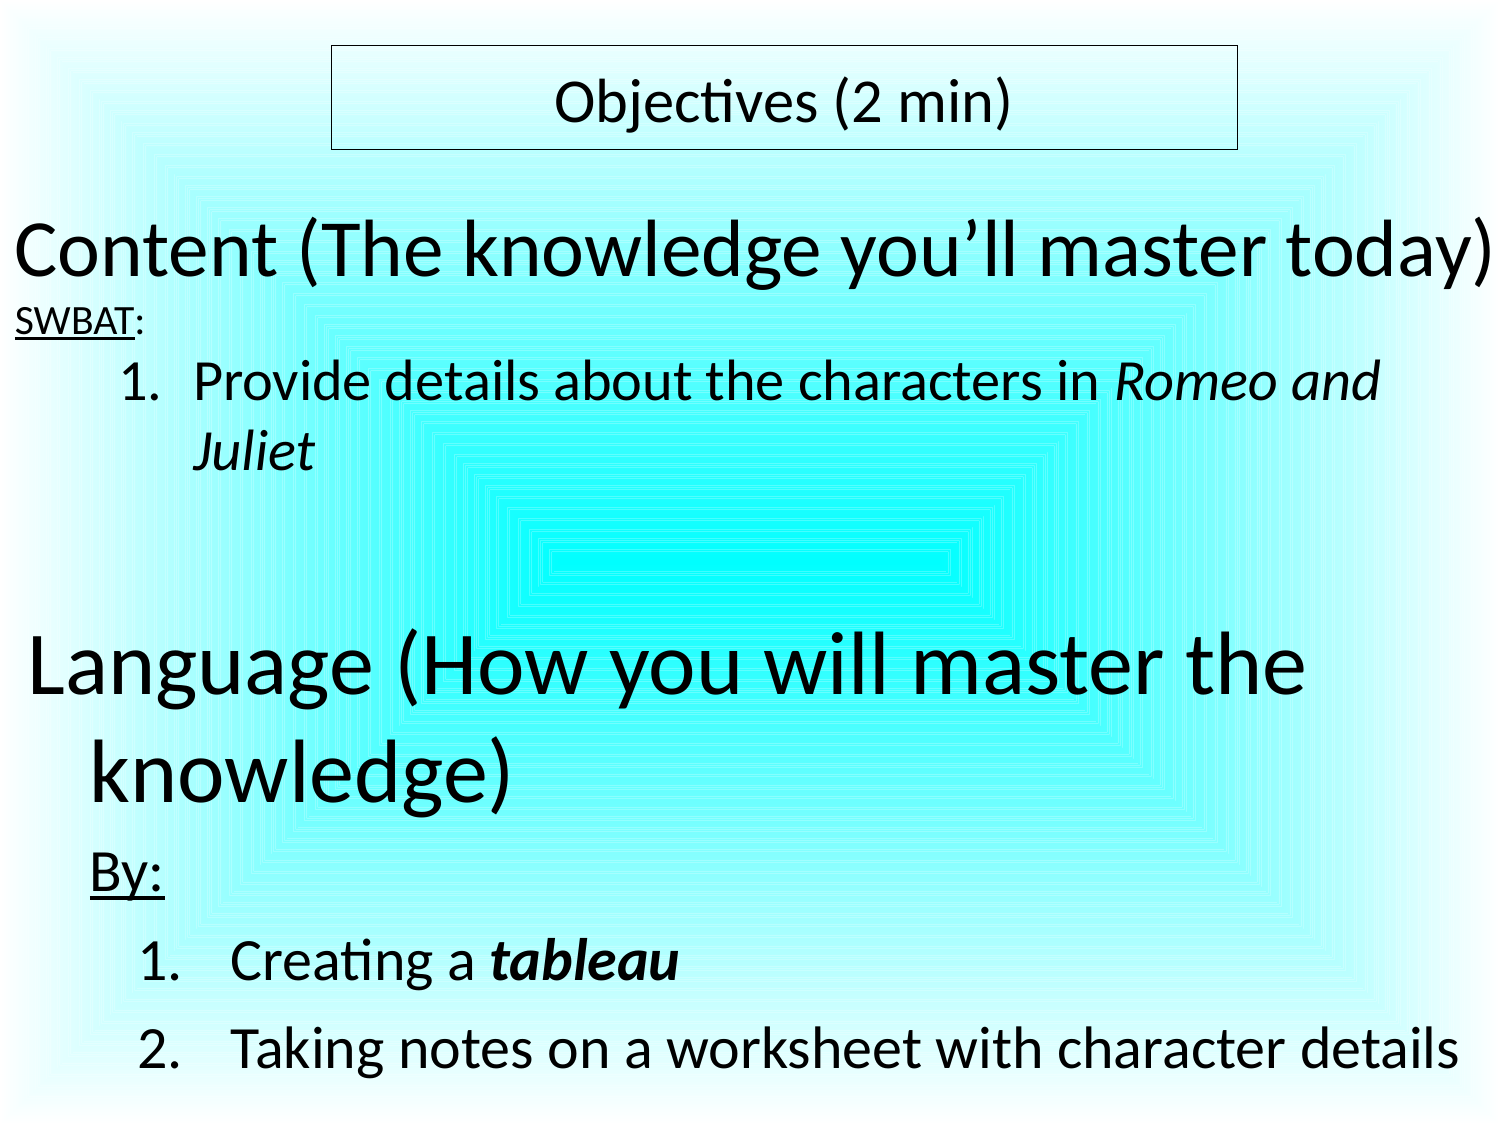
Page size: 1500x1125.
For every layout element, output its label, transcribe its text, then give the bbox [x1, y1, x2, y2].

text_box Language (How you will master the knowledge) By: Creating a tableau Taking notes on a worksheet with character details [12, 615, 1500, 1125]
text_box Content (The knowledge you’ll master today) SWBAT: Provide details about the characters in Romeo and Juliet [0, 187, 1500, 615]
title Objectives (2 min) [331, 45, 1238, 150]
